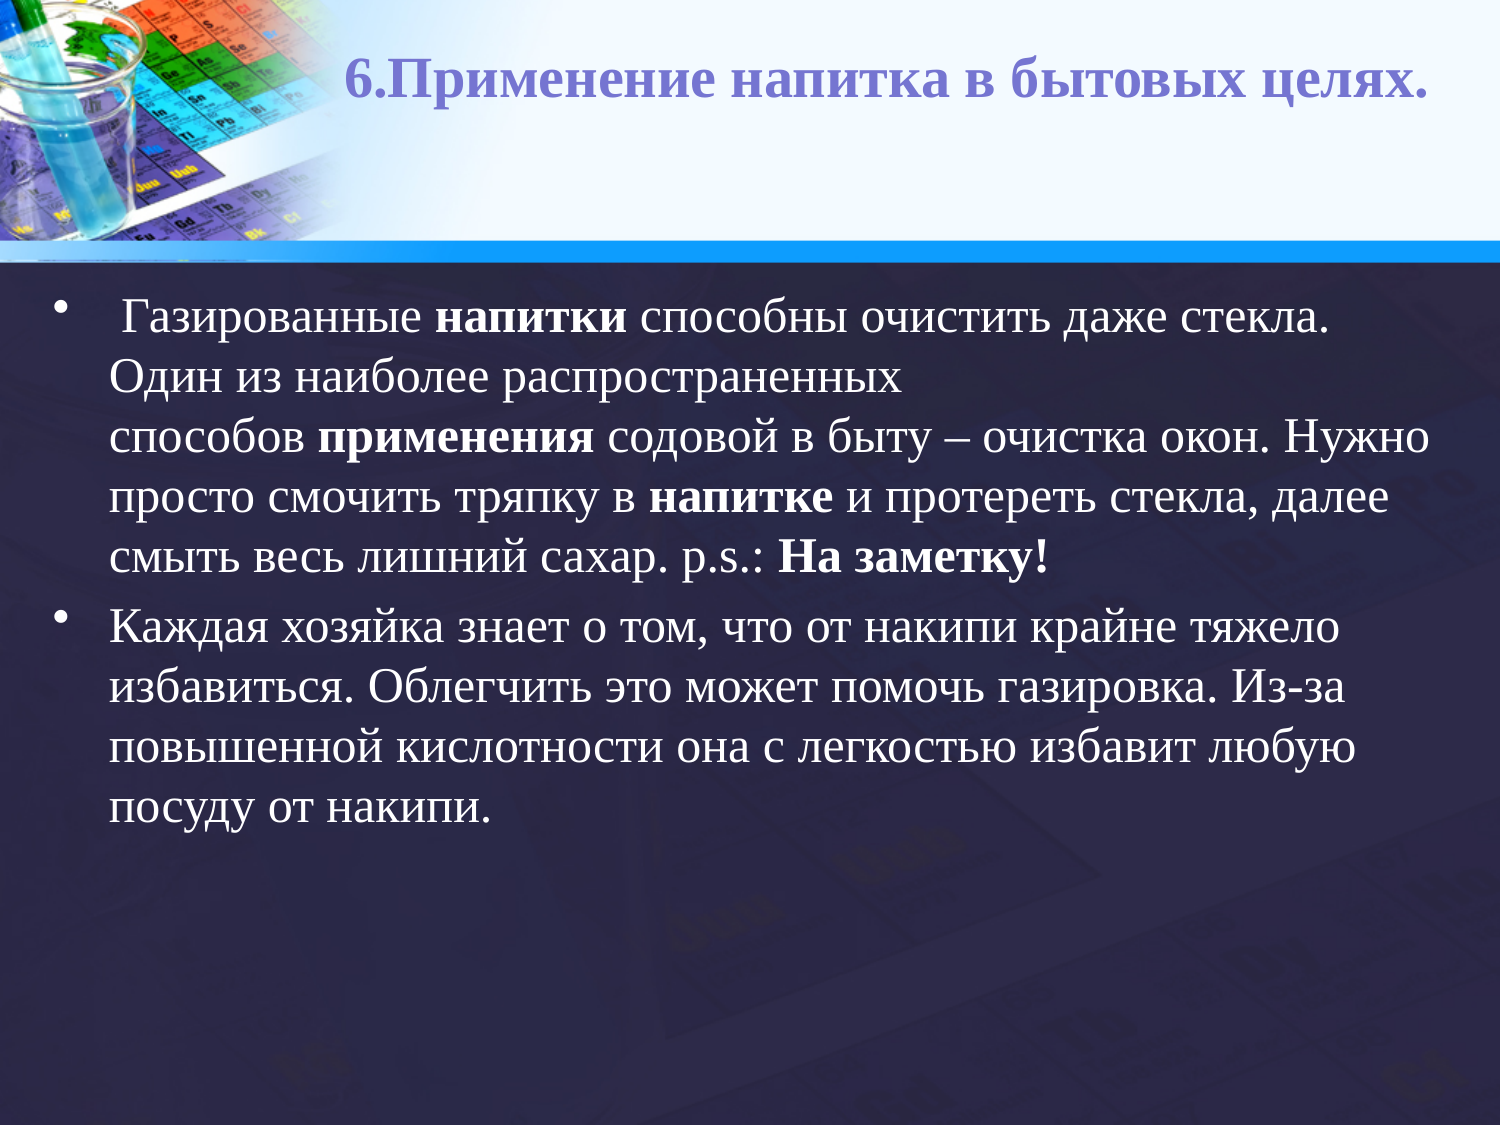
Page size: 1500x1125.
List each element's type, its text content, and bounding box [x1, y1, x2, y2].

picture [0, 0, 1500, 1125]
title 6.Применение напитка в бытовых целях. [317, 24, 1456, 213]
list Газированные напитки способны очистить даже стекла. Один из наиболее распространенных способов применения содовой в быту – очистка окон. Нужно просто смочить тряпку в напитке и протереть стекла, далее смыть весь лишний сахар. p.s.: На заметку! Каждая хозяйка знает о том, что от накипи крайне тяжело избавиться. Облегчить это может помочь газировка. Из-за повышенной кислотности она с легкостью избавит любую посуду от накипи. [37, 274, 1463, 1013]
